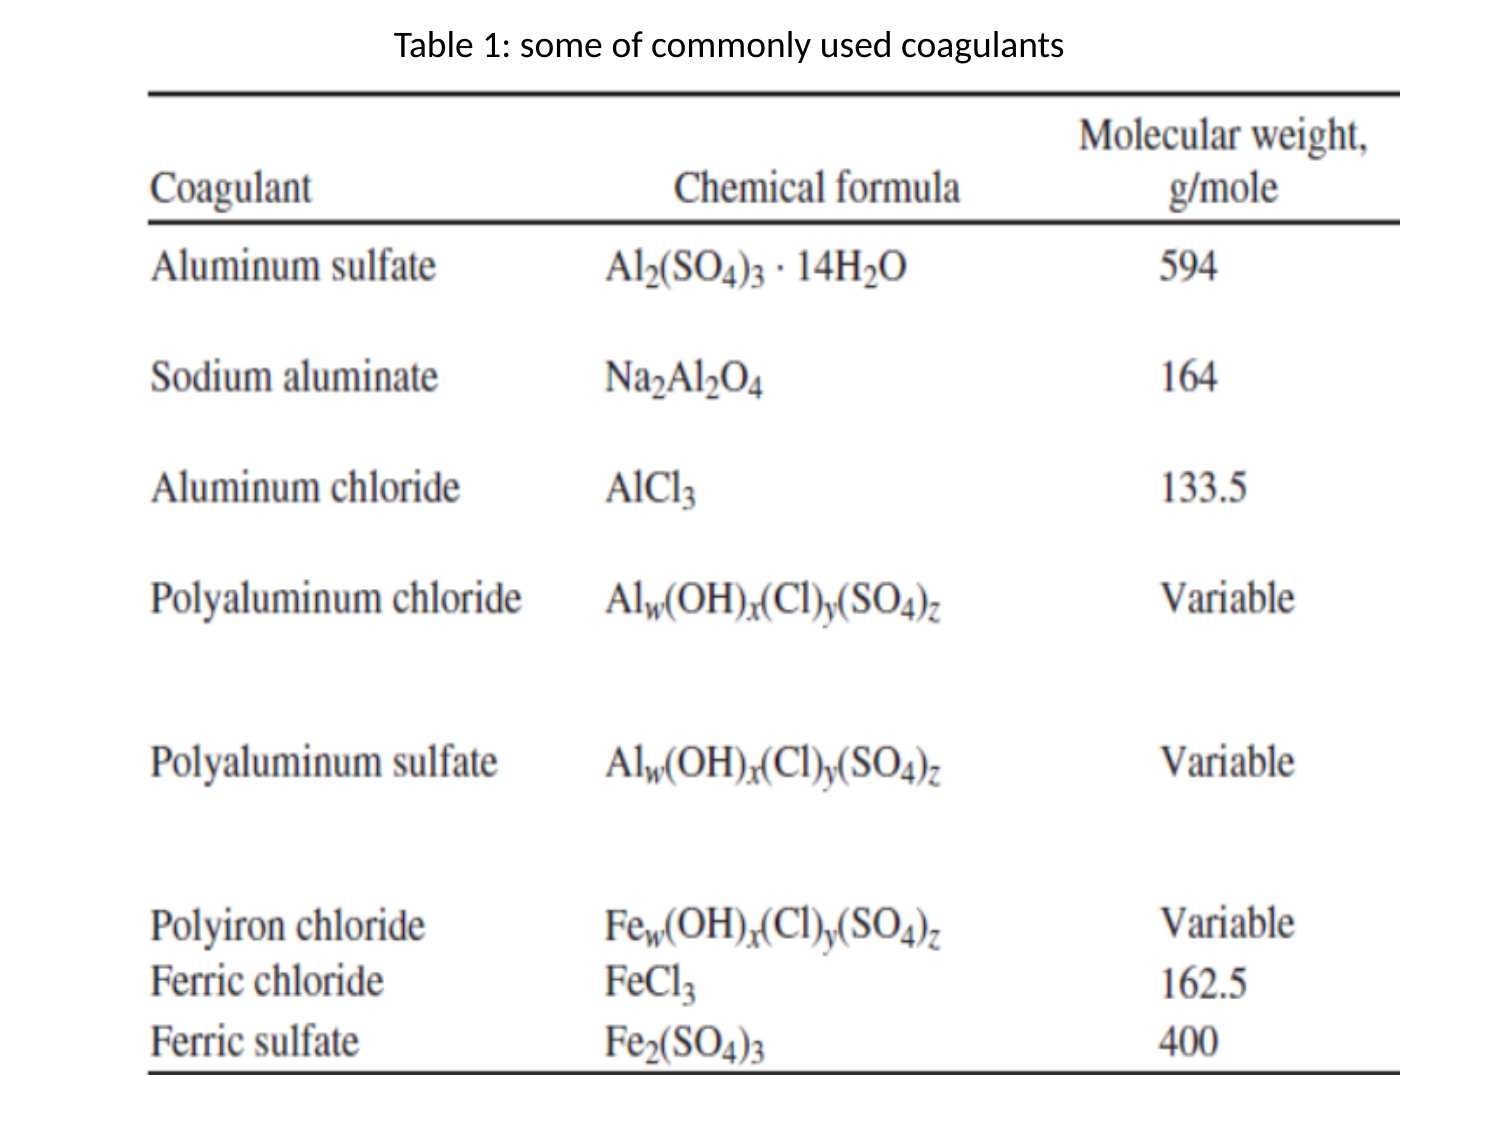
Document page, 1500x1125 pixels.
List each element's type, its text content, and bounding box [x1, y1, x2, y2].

picture [124, 87, 1401, 1076]
text_box Table 1: some of commonly used coagulants [379, 12, 1081, 73]
